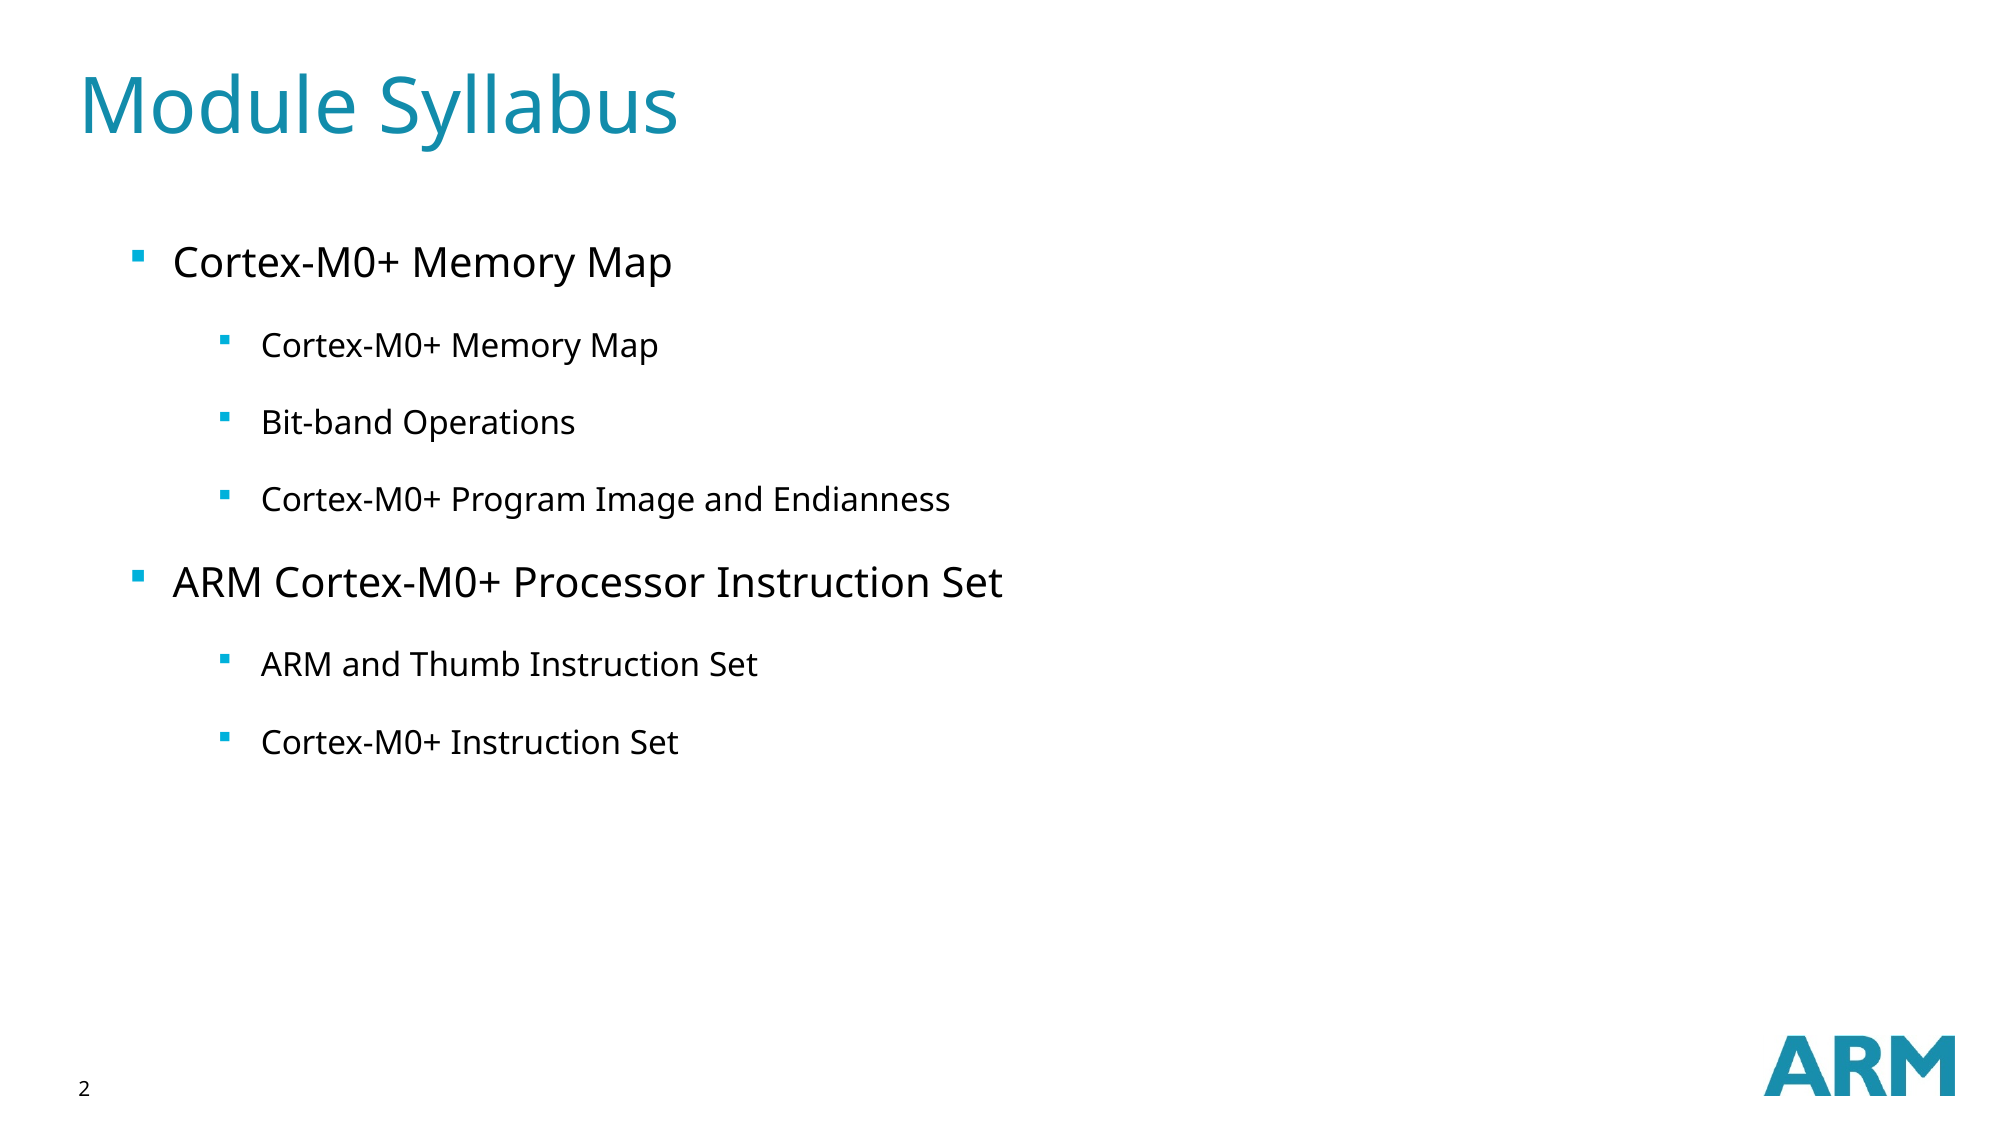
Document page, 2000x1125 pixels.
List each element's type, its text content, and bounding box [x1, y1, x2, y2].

list Cortex-M0+ Memory Map Cortex-M0+ Memory Map Bit-band Operations Cortex-M0+ Program Image and Endianness ARM Cortex-M0+ Processor Instruction Set ARM and Thumb Instruction Set Cortex-M0+ Instruction Set [129, 236, 1890, 1004]
picture [1763, 1035, 1955, 1096]
title Module Syllabus [78, 55, 1910, 150]
